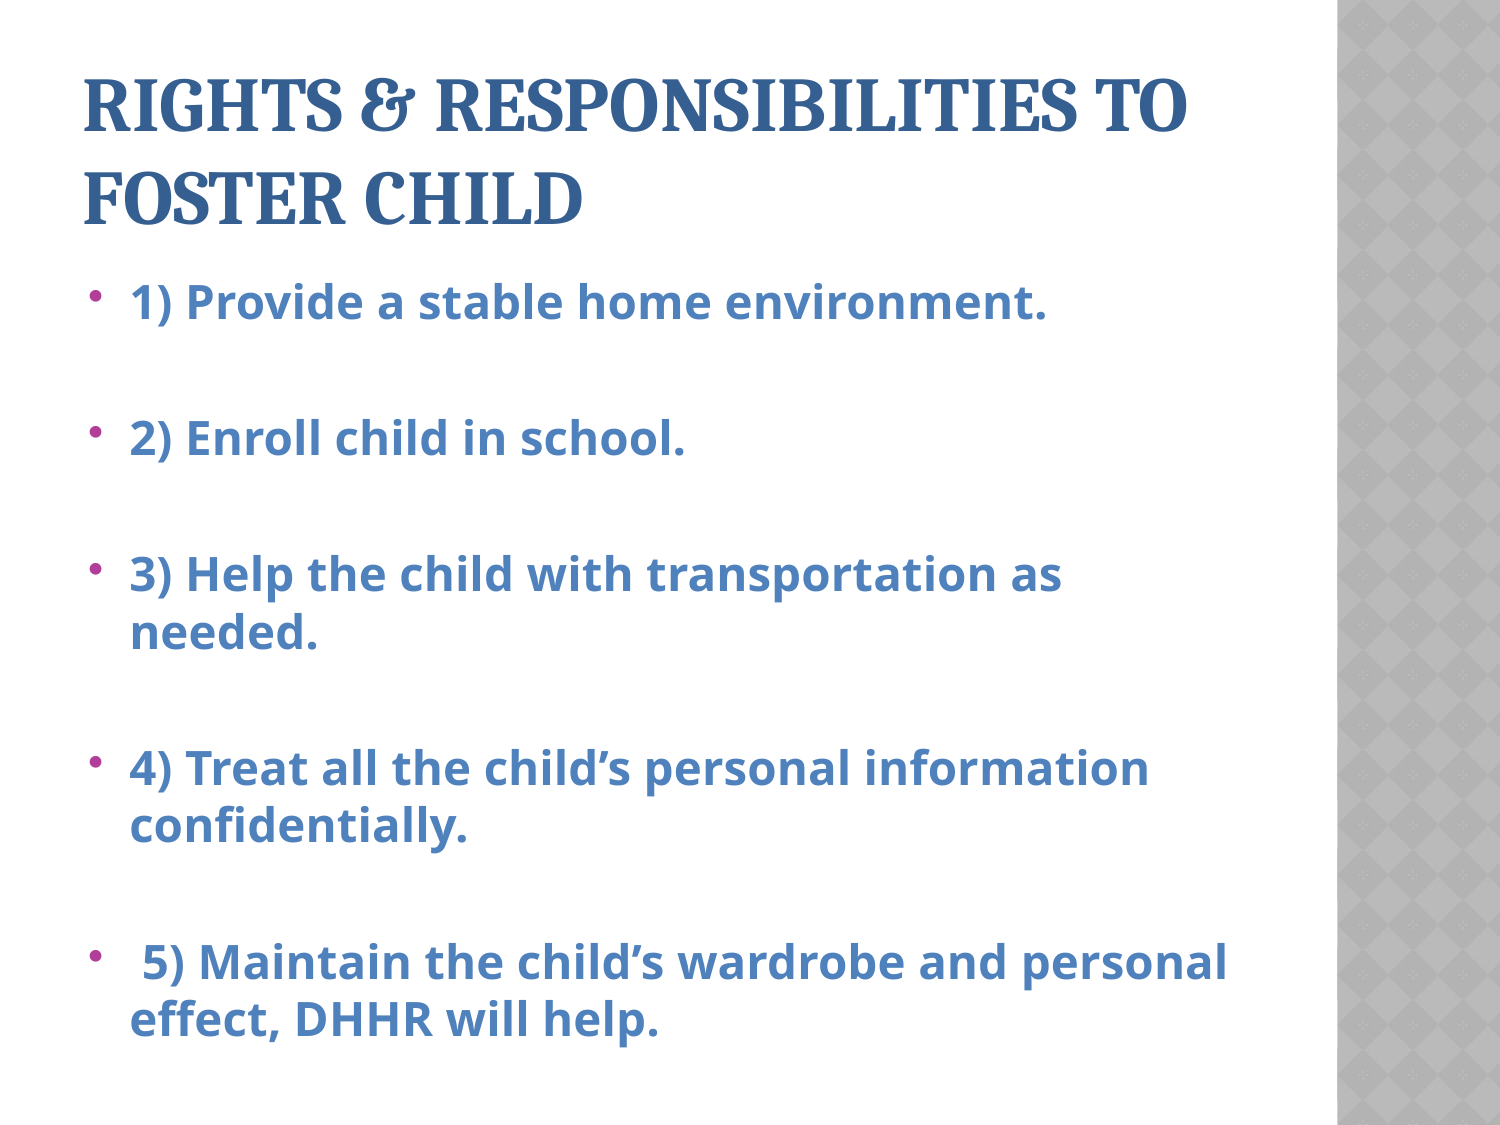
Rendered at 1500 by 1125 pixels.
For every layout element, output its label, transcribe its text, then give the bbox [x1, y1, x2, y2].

list 1) Provide a stable home environment. 2) Enroll child in school. 3) Help the child with transportation as needed. 4) Treat all the child’s personal information confidentially. 5) Maintain the child’s wardrobe and personal effect, DHHR will help. [75, 264, 1263, 1059]
title Rights & Responsibilities to Foster Child [75, 52, 1263, 240]
